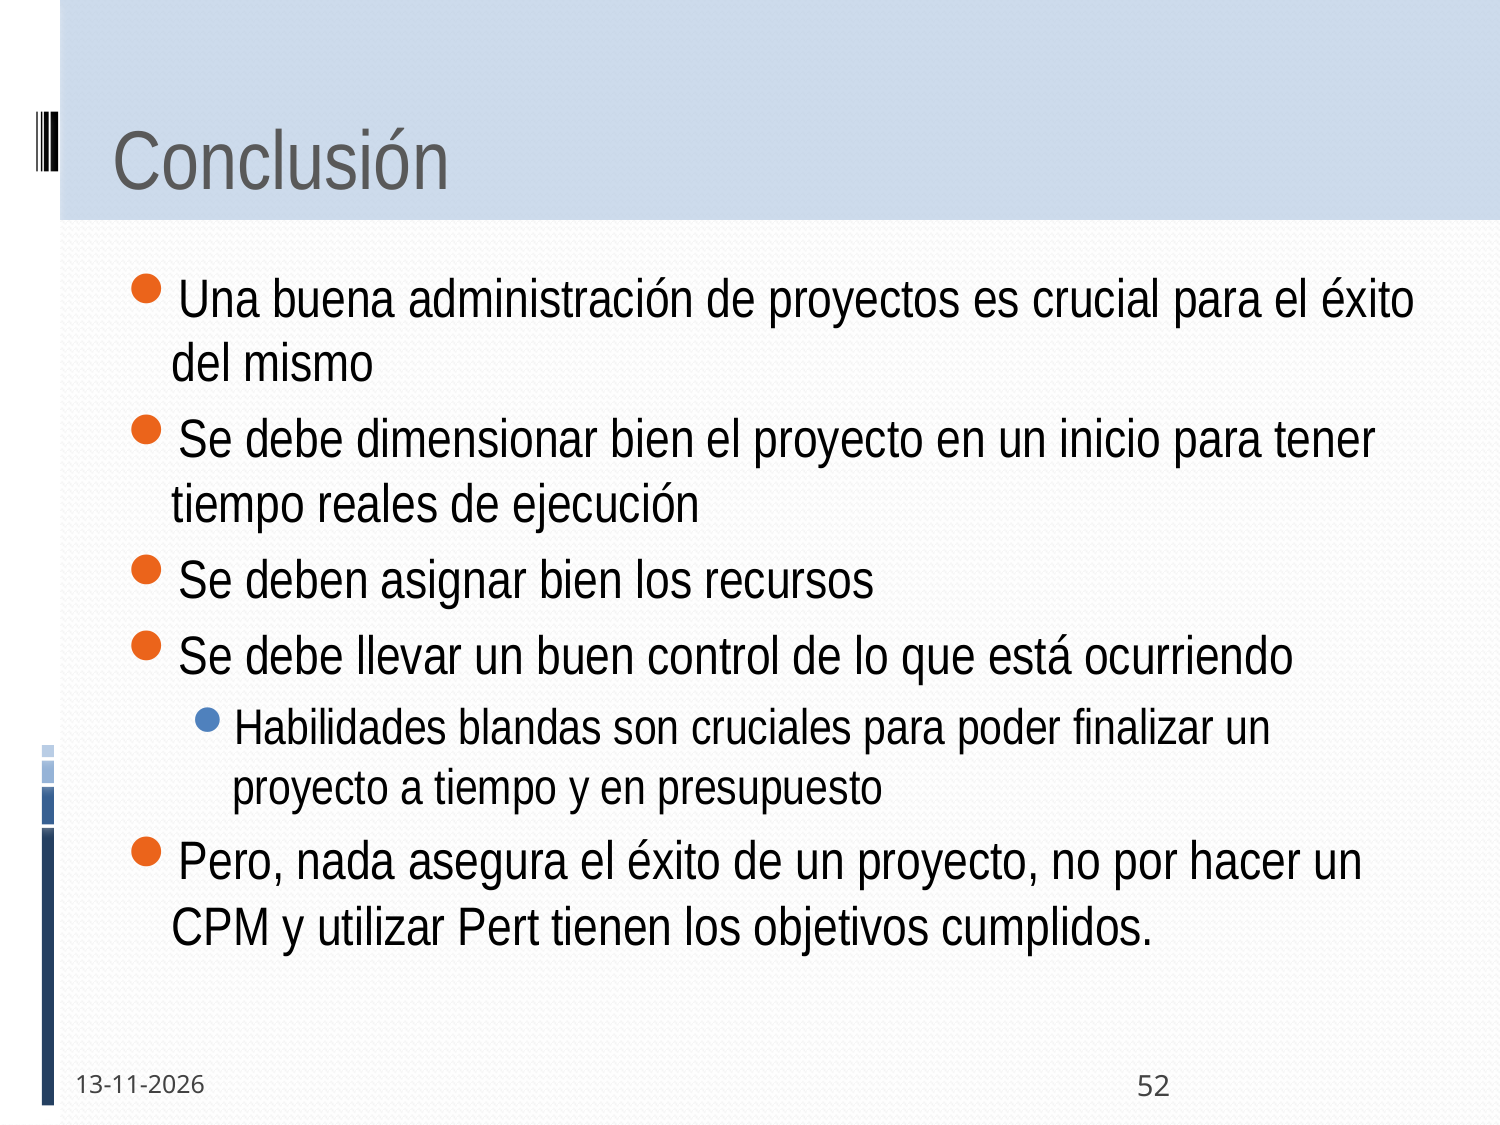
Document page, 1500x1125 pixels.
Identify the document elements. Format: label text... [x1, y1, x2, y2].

title Conclusión [111, 18, 1436, 207]
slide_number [75, 1042, 243, 1103]
slide_number 52 [1045, 1046, 1171, 1107]
list Una buena administración de proyectos es crucial para el éxito del mismo Se debe dimensionar bien el proyecto en un inicio para tener tiempo reales de ejecución Se deben asignar bien los recursos Se debe llevar un buen control de lo que está ocurriendo Habilidades blandas son cruciales para poder finalizar un proyecto a tiempo y en presupuesto Pero, nada asegura el éxito de un proyecto, no por hacer un CPM y utilizar Pert tienen los objetivos cumplidos. [111, 255, 1436, 1038]
